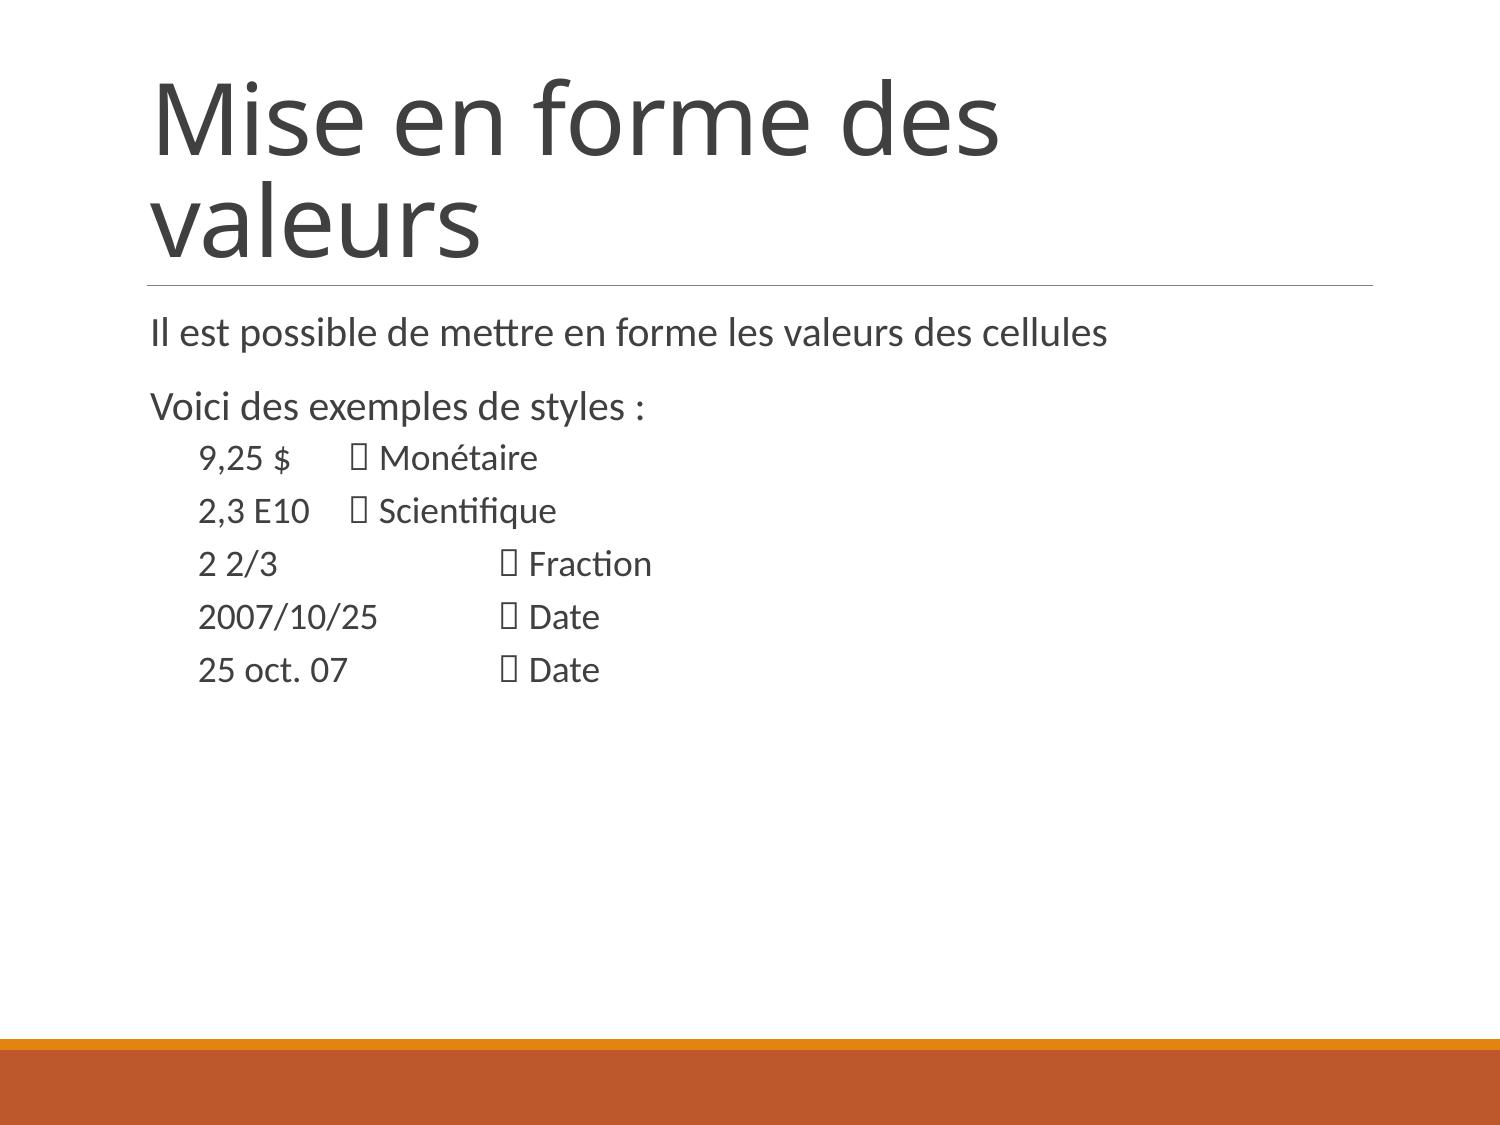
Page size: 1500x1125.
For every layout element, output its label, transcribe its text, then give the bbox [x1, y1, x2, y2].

title Mise en forme des valeurs [135, 47, 1373, 285]
list Il est possible de mettre en forme les valeurs des cellules Voici des exemples de styles : 9,25 $  Monétaire 2,3 E10  Scientifique 2 2/3  Fraction 2007/10/25  Date 25 oct. 07  Date [135, 302, 1373, 963]
